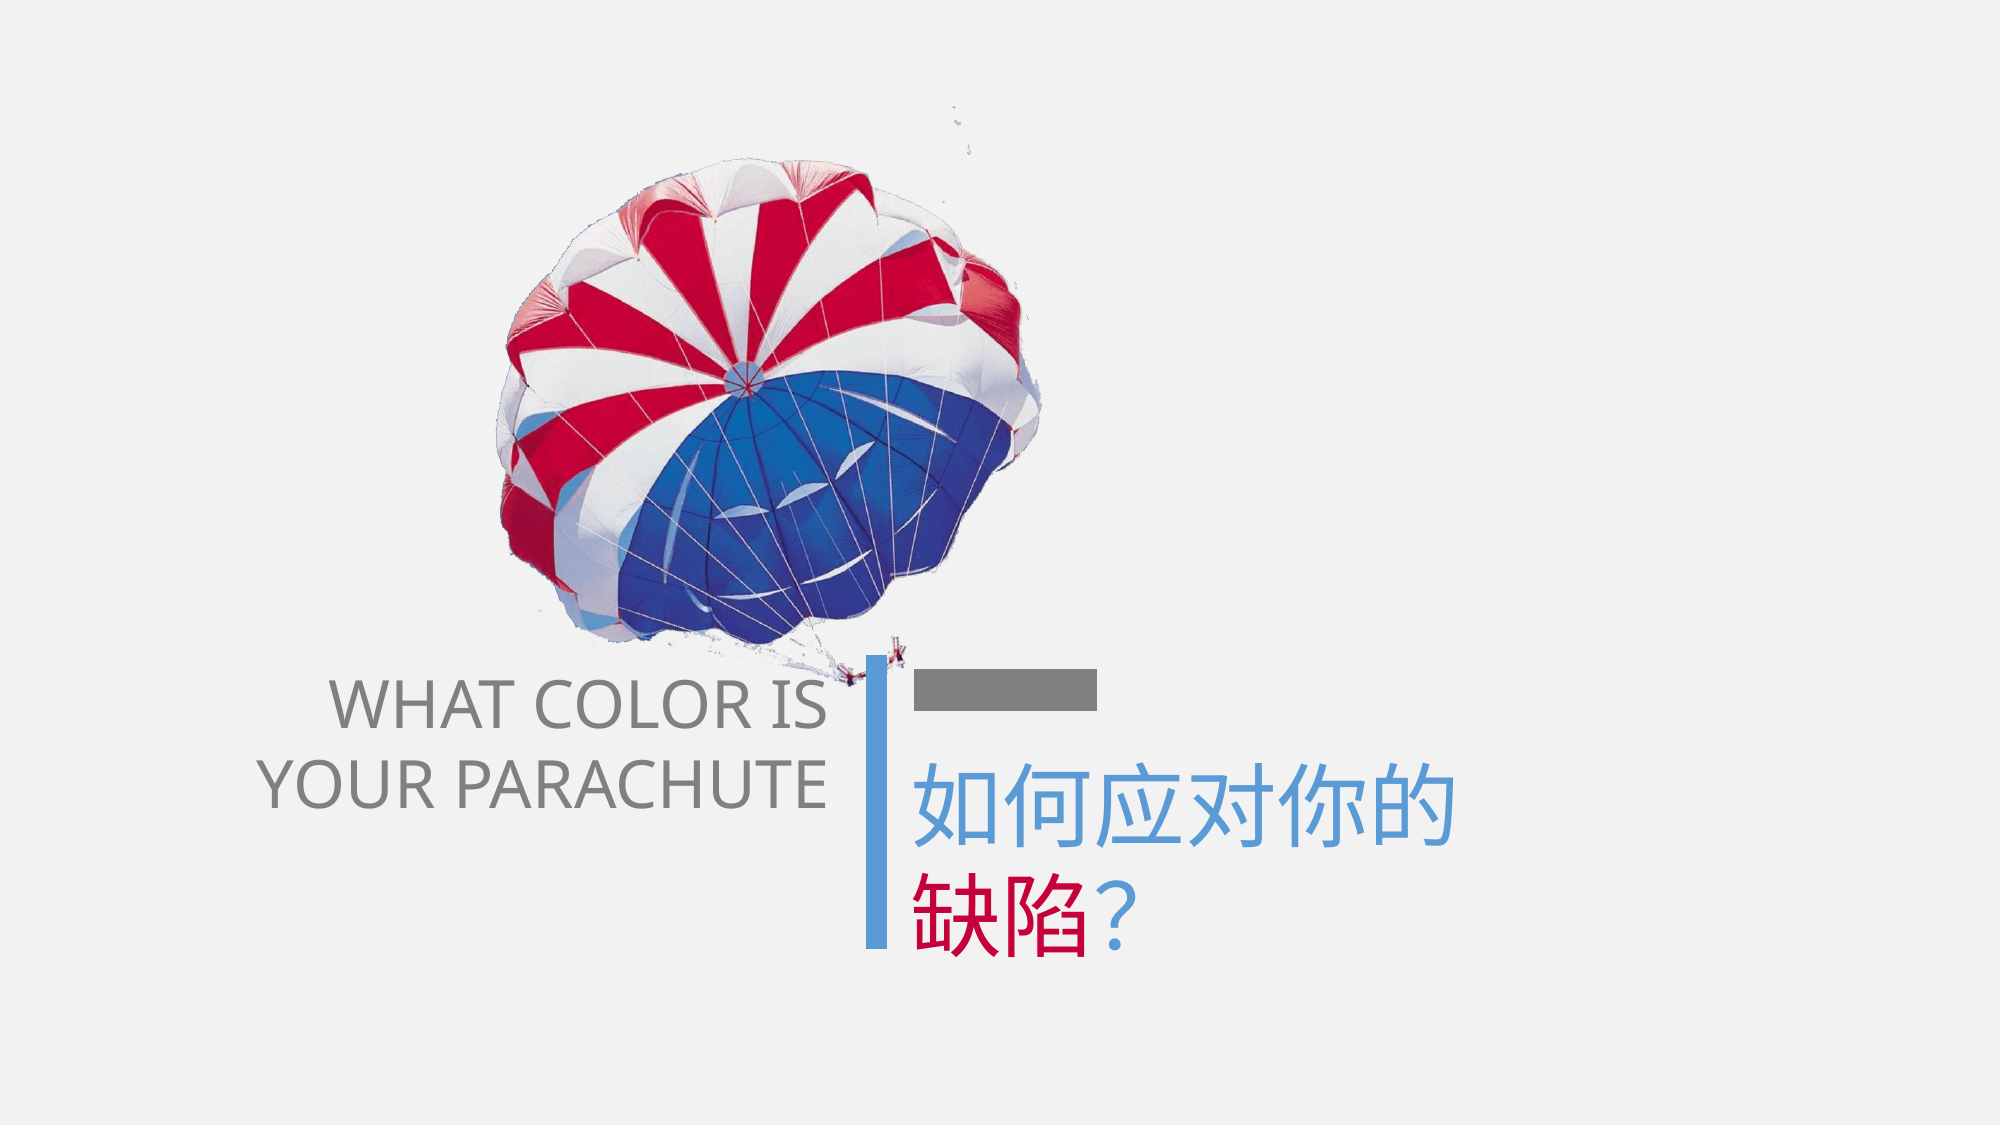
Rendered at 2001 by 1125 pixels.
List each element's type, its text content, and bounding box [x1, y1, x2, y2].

text_box 如何应对你的 缺陷？ [895, 741, 1476, 976]
picture [411, 79, 1122, 699]
text_box WHAT COLOR IS YOUR PARACHUTE [241, 654, 845, 830]
